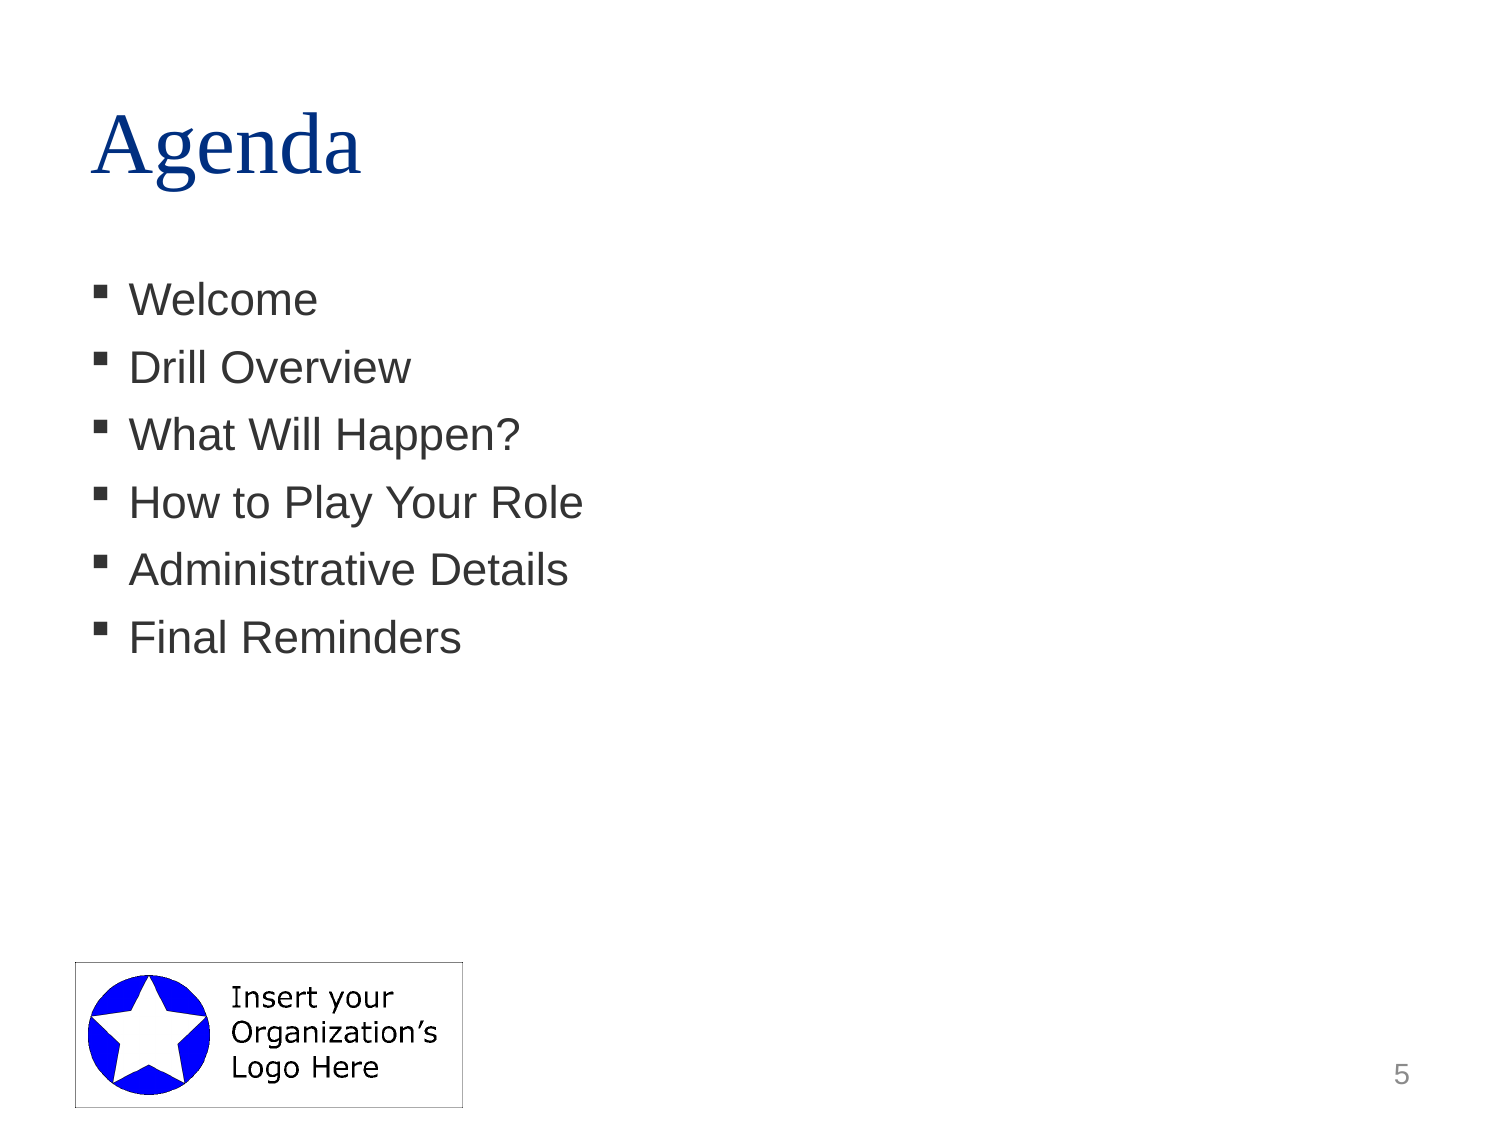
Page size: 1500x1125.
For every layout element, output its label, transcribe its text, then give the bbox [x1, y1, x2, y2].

title Agenda [75, 45, 1425, 233]
picture [75, 1005, 463, 1108]
list Welcome Drill Overview What Will Happen? How to Play Your Role Administrative Details Final Reminders [75, 262, 1425, 1005]
slide_number 5 [1074, 1042, 1425, 1103]
